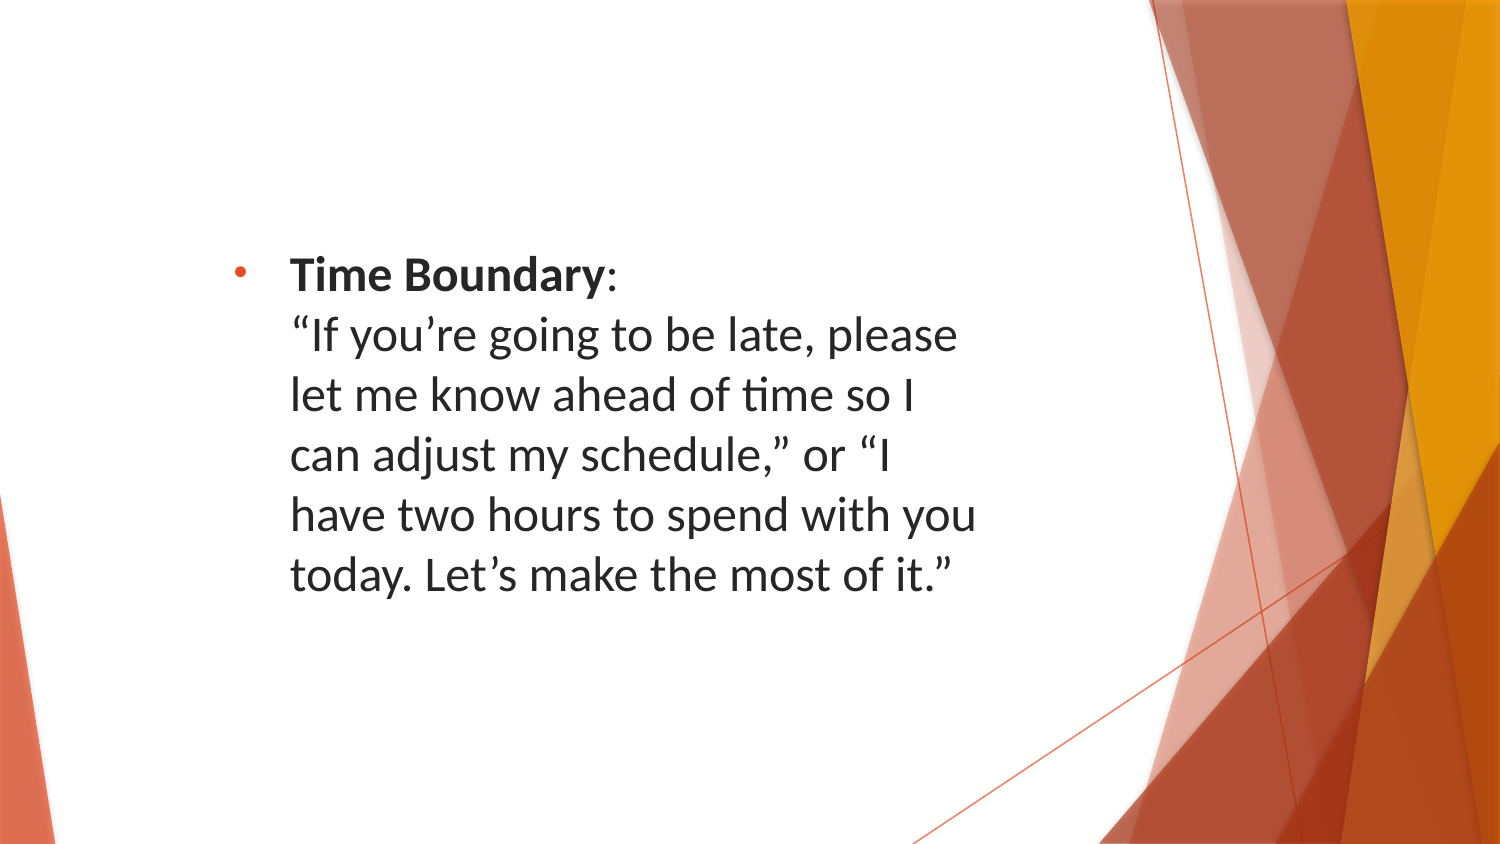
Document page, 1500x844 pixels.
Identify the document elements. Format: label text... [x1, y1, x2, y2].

list Time Boundary: “If you’re going to be late, please let me know ahead of time so I can adjust my schedule,” or “I have two hours to spend with you today. Let’s make the most of it.” [218, 114, 998, 729]
